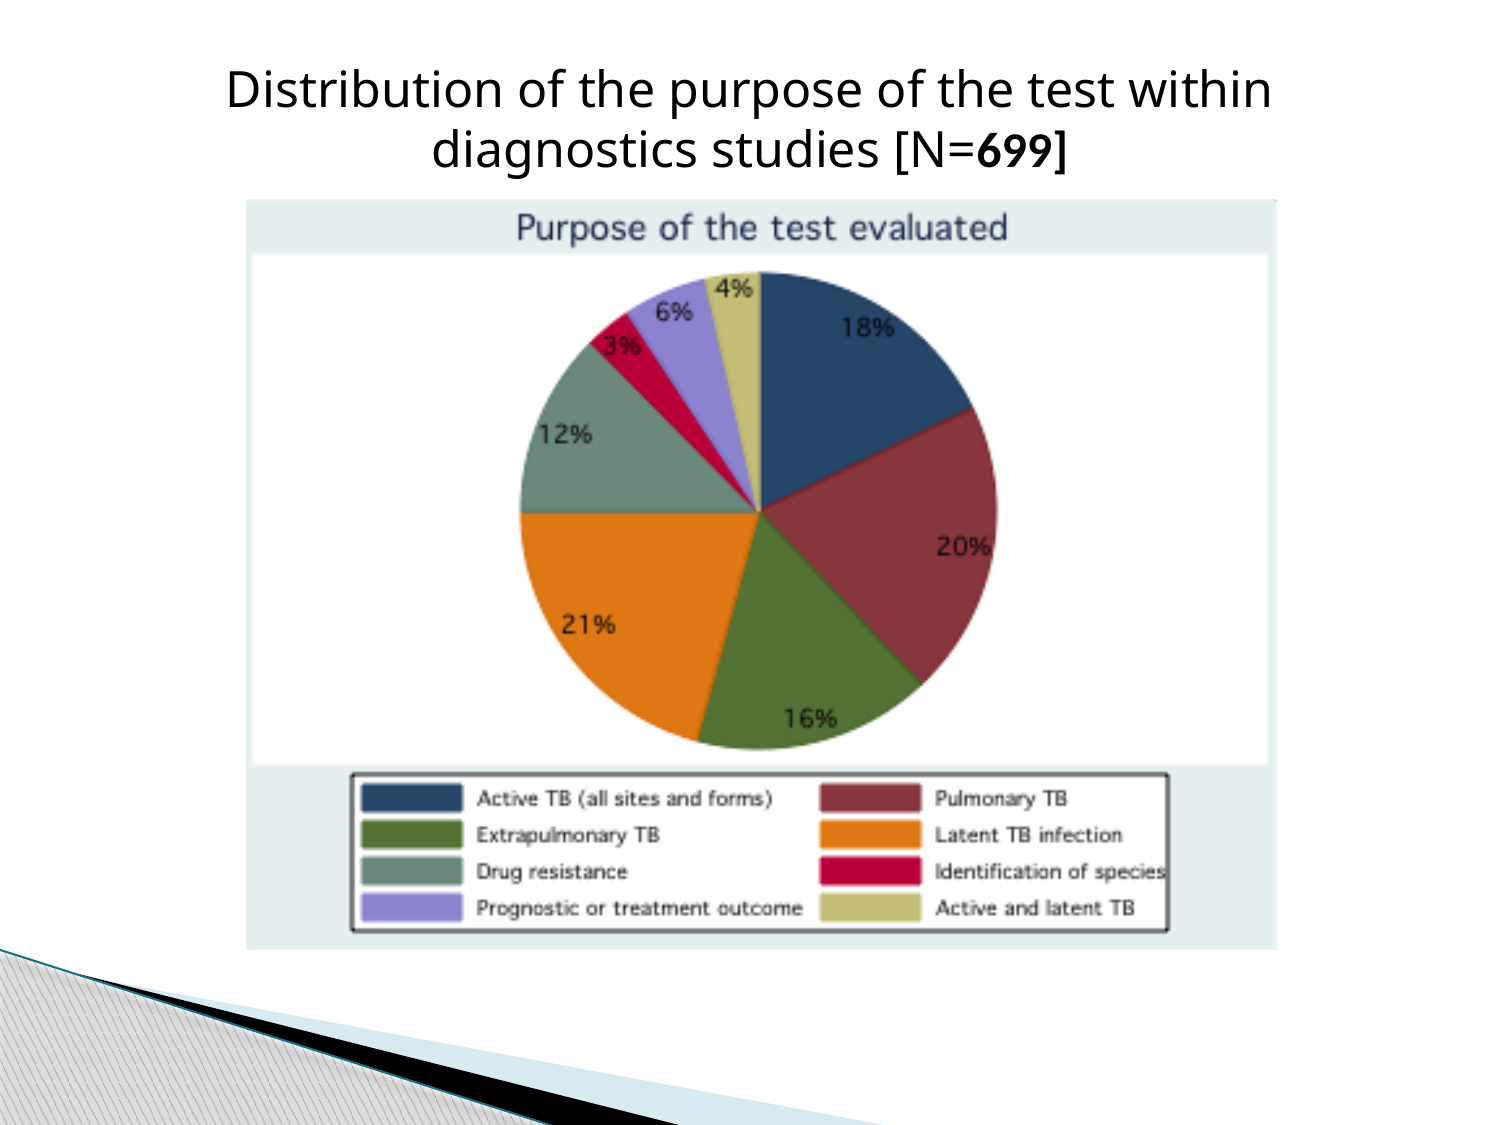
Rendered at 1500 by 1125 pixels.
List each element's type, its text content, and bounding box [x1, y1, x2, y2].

picture [245, 198, 1278, 950]
text_box Distribution of the purpose of the test within diagnostics studies [N=699] [87, 49, 1413, 185]
